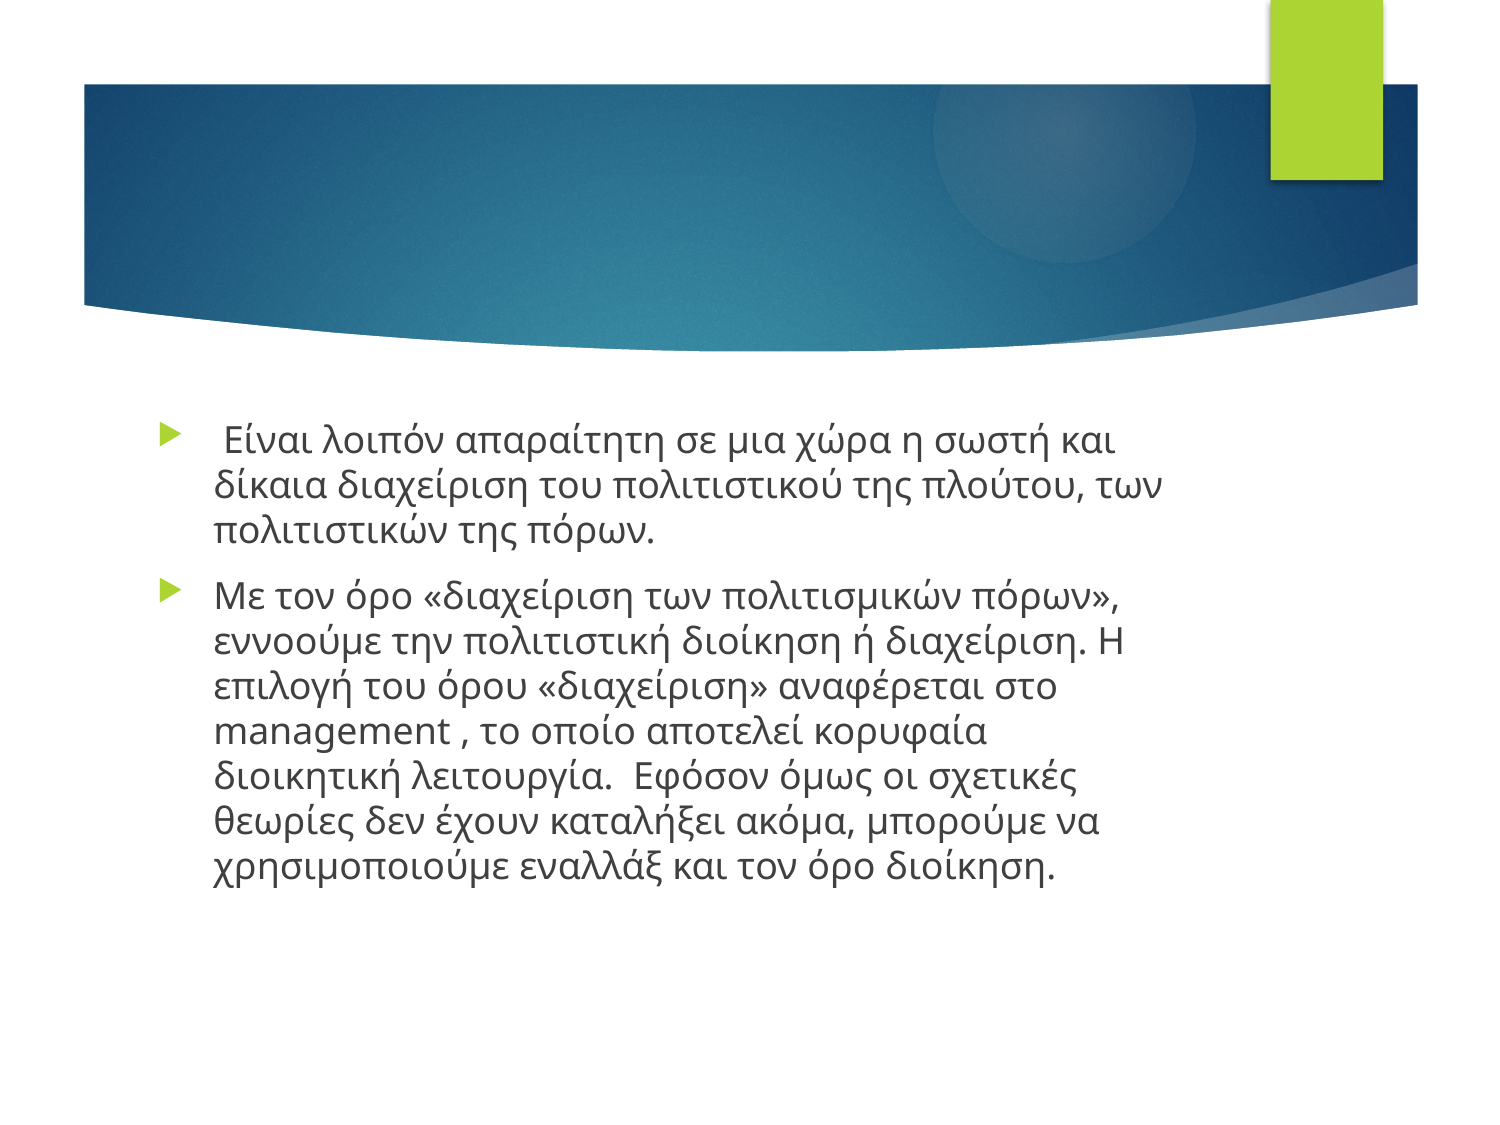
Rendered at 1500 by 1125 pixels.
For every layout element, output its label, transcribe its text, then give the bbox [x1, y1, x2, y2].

list Είναι λοιπόν απαραίτητη σε μια χώρα η σωστή και δίκαια διαχείριση του πολιτιστικού της πλούτου, των πολιτιστικών της πόρων. Με τον όρο «διαχείριση των πολιτισμικών πόρων», εννοούμε την πολιτιστική διοίκηση ή διαχείριση. Η επιλογή του όρου «διαχείριση» αναφέρεται στο management , το οποίο αποτελεί κορυφαία διοικητική λειτουργία. Εφόσον όμως οι σχετικές θεωρίες δεν έχουν καταλήξει ακόμα, μπορούμε να χρησιμοποιούμε εναλλάξ και τον όρο διοίκηση. [142, 408, 1183, 988]
